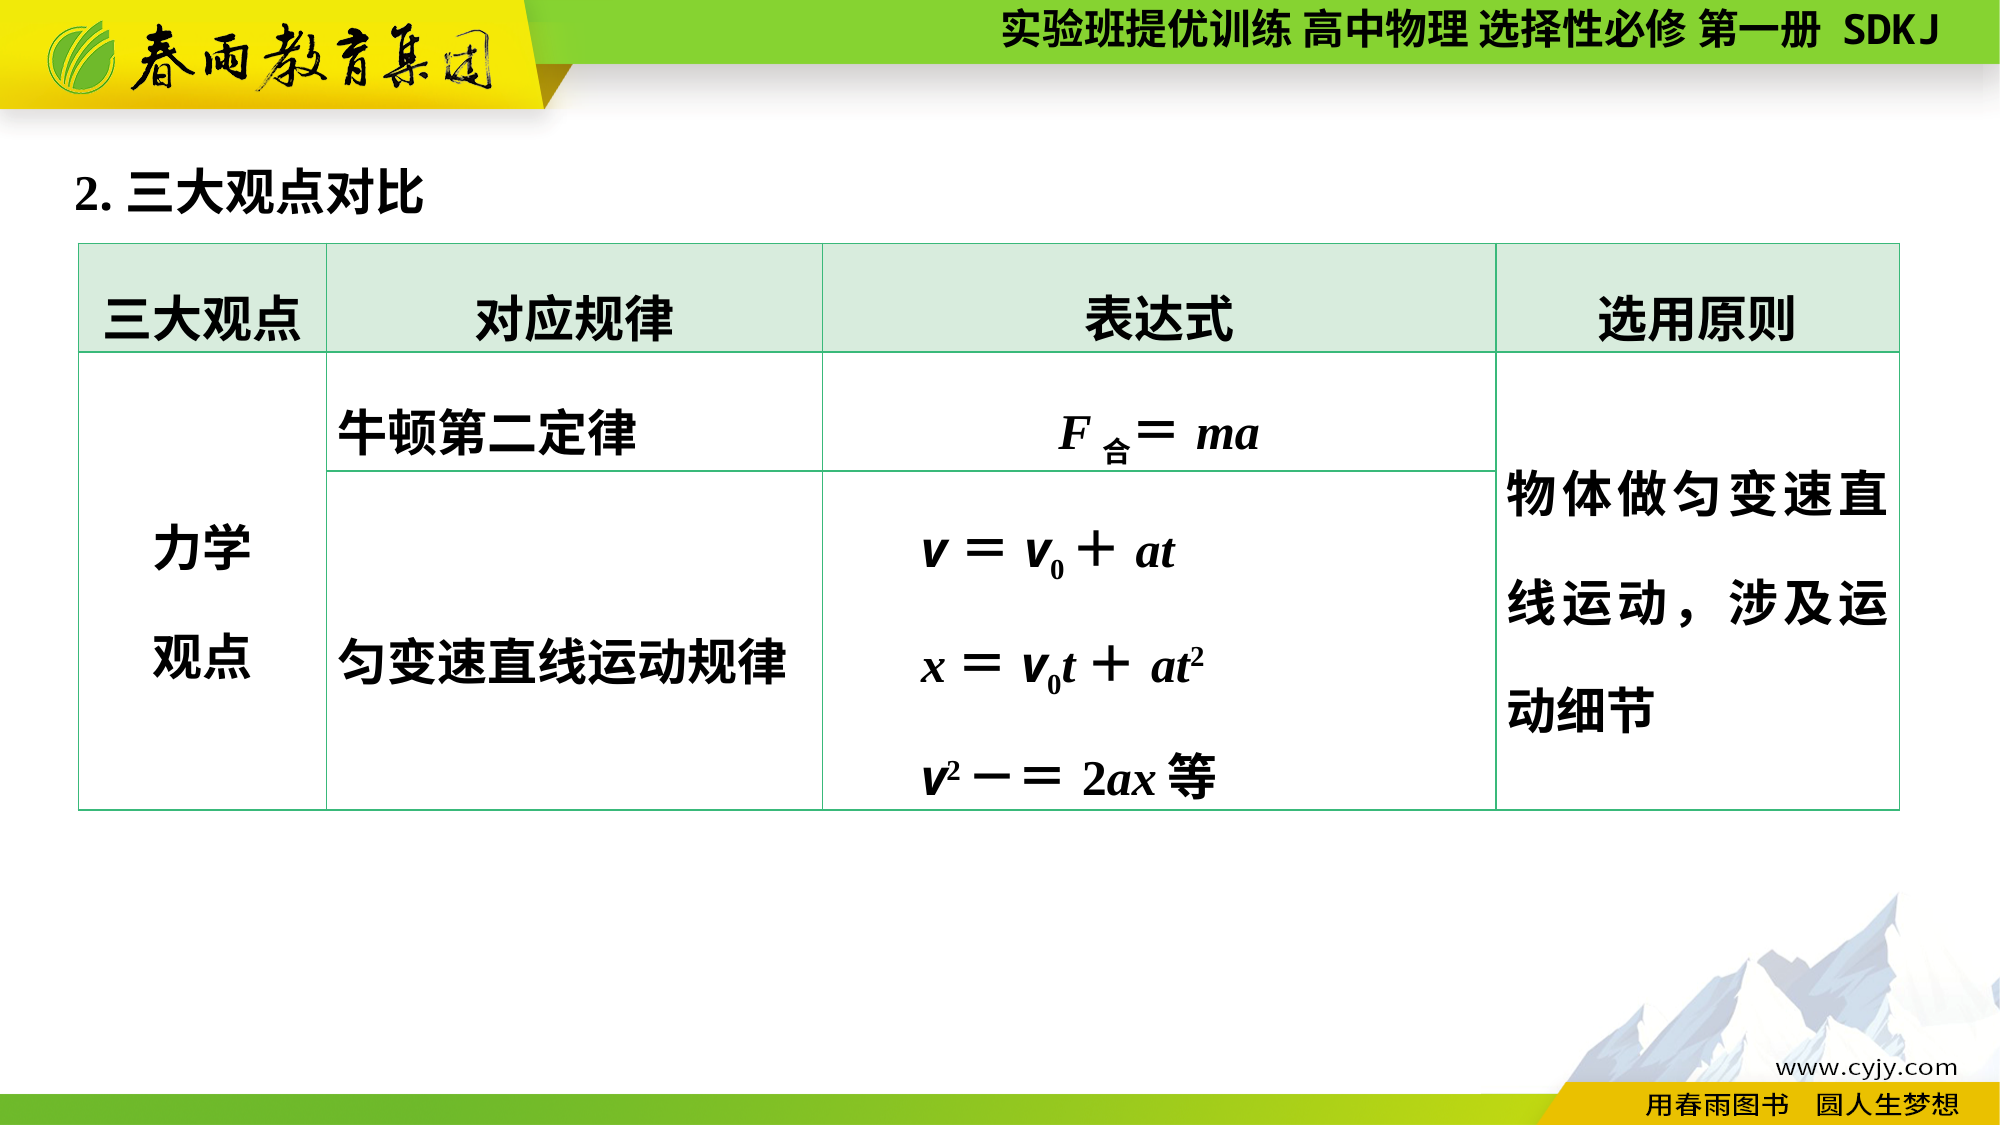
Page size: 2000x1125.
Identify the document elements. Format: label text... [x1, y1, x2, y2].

list 2.三大观点对比 [59, 122, 1944, 217]
picture [0, 0, 2000, 1125]
